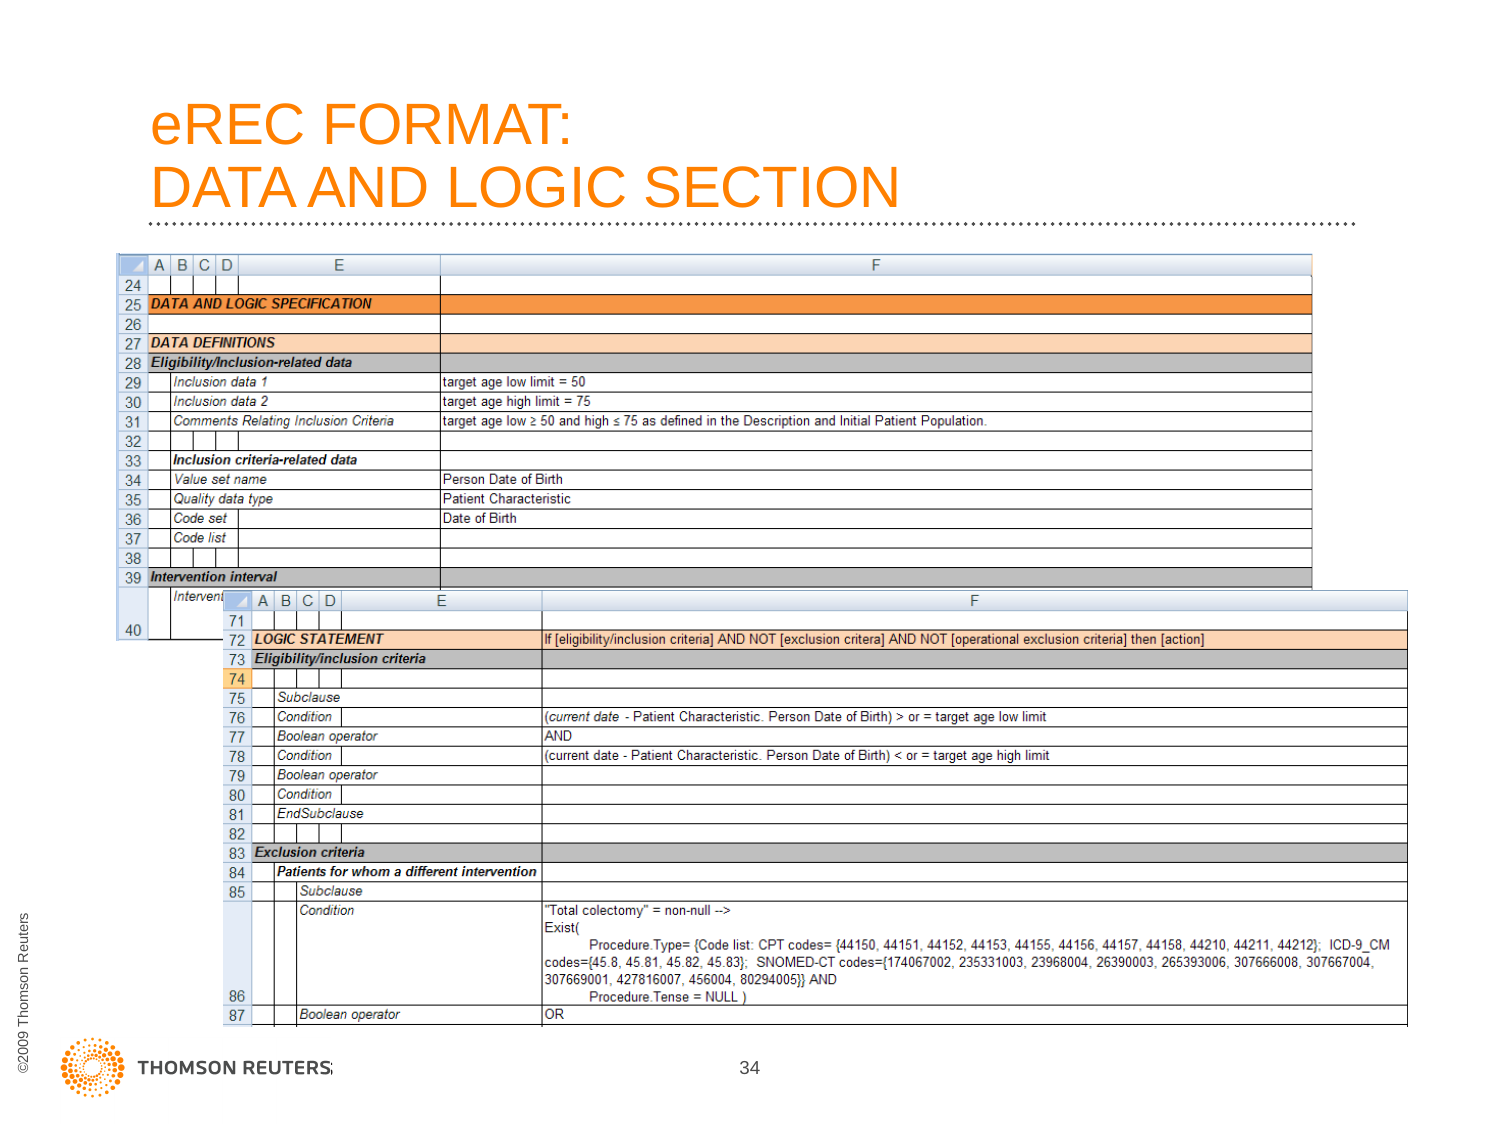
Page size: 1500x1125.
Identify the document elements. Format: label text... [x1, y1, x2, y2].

text_box 34 [700, 1048, 776, 1087]
title eREC FORMAT: DATA AND LOGIC SECTION [150, 82, 1360, 221]
picture [60, 1037, 333, 1125]
picture [115, 252, 1409, 1027]
